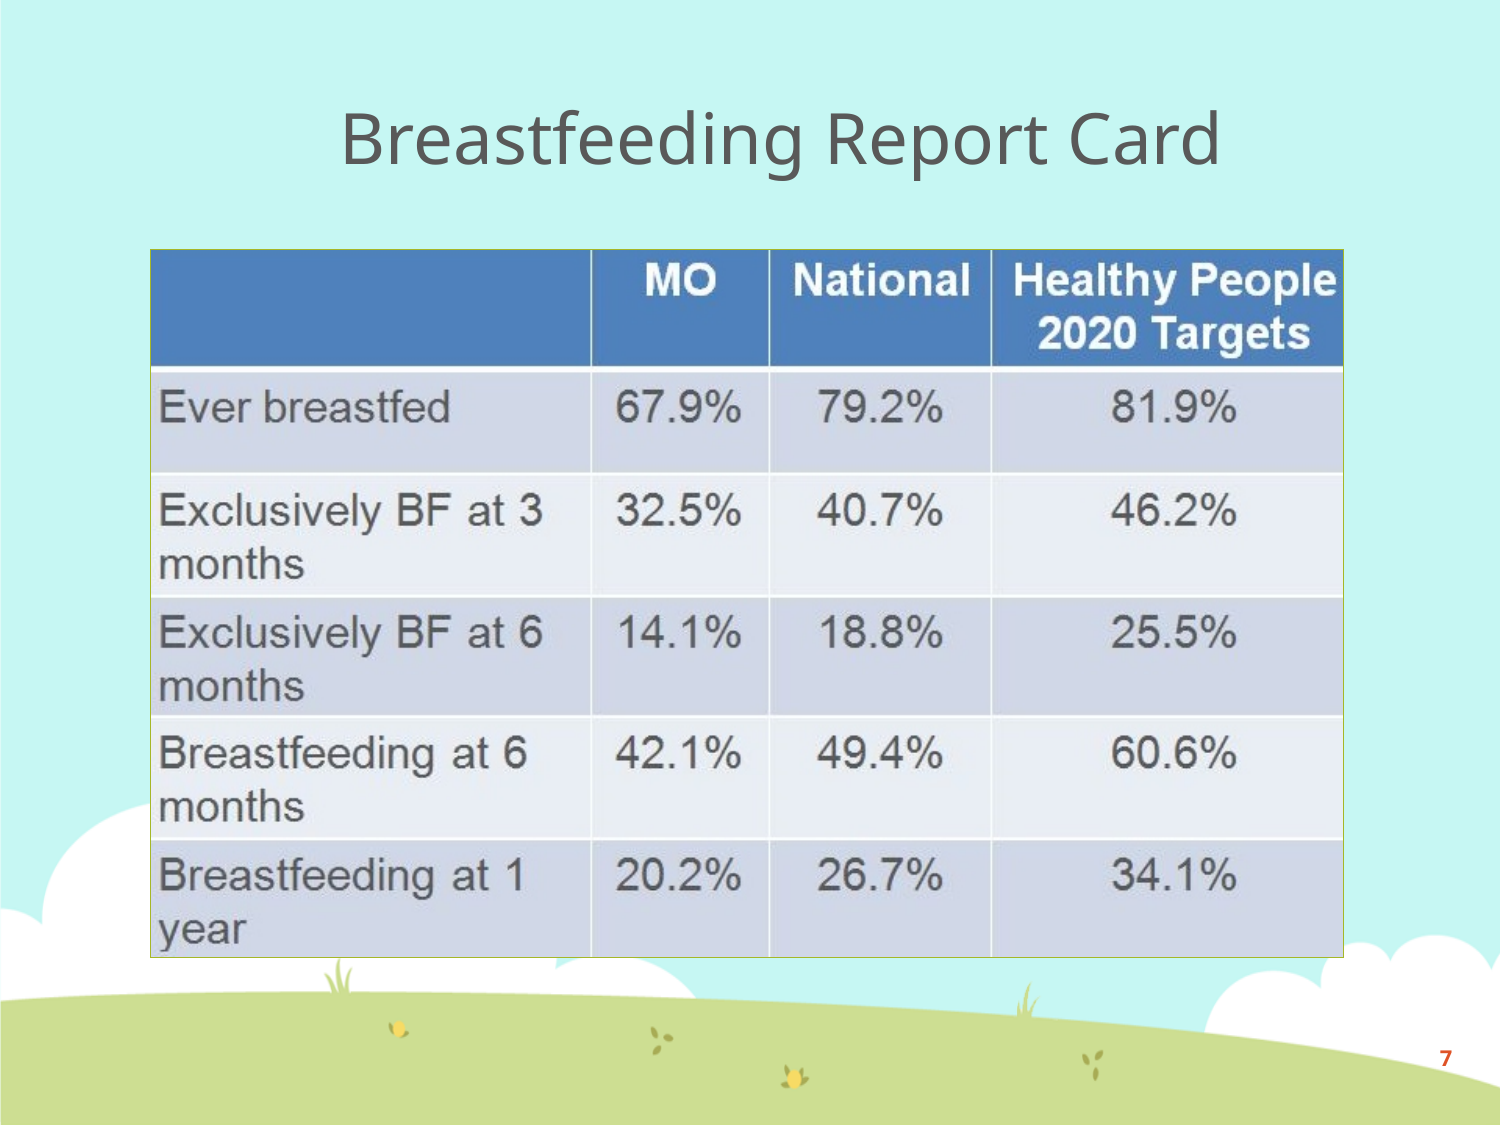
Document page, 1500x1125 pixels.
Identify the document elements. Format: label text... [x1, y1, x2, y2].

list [149, 249, 1344, 958]
slide_number 7 [1424, 1030, 1491, 1088]
picture [0, 0, 1500, 1125]
title Breastfeeding Report Card [324, 50, 1500, 188]
